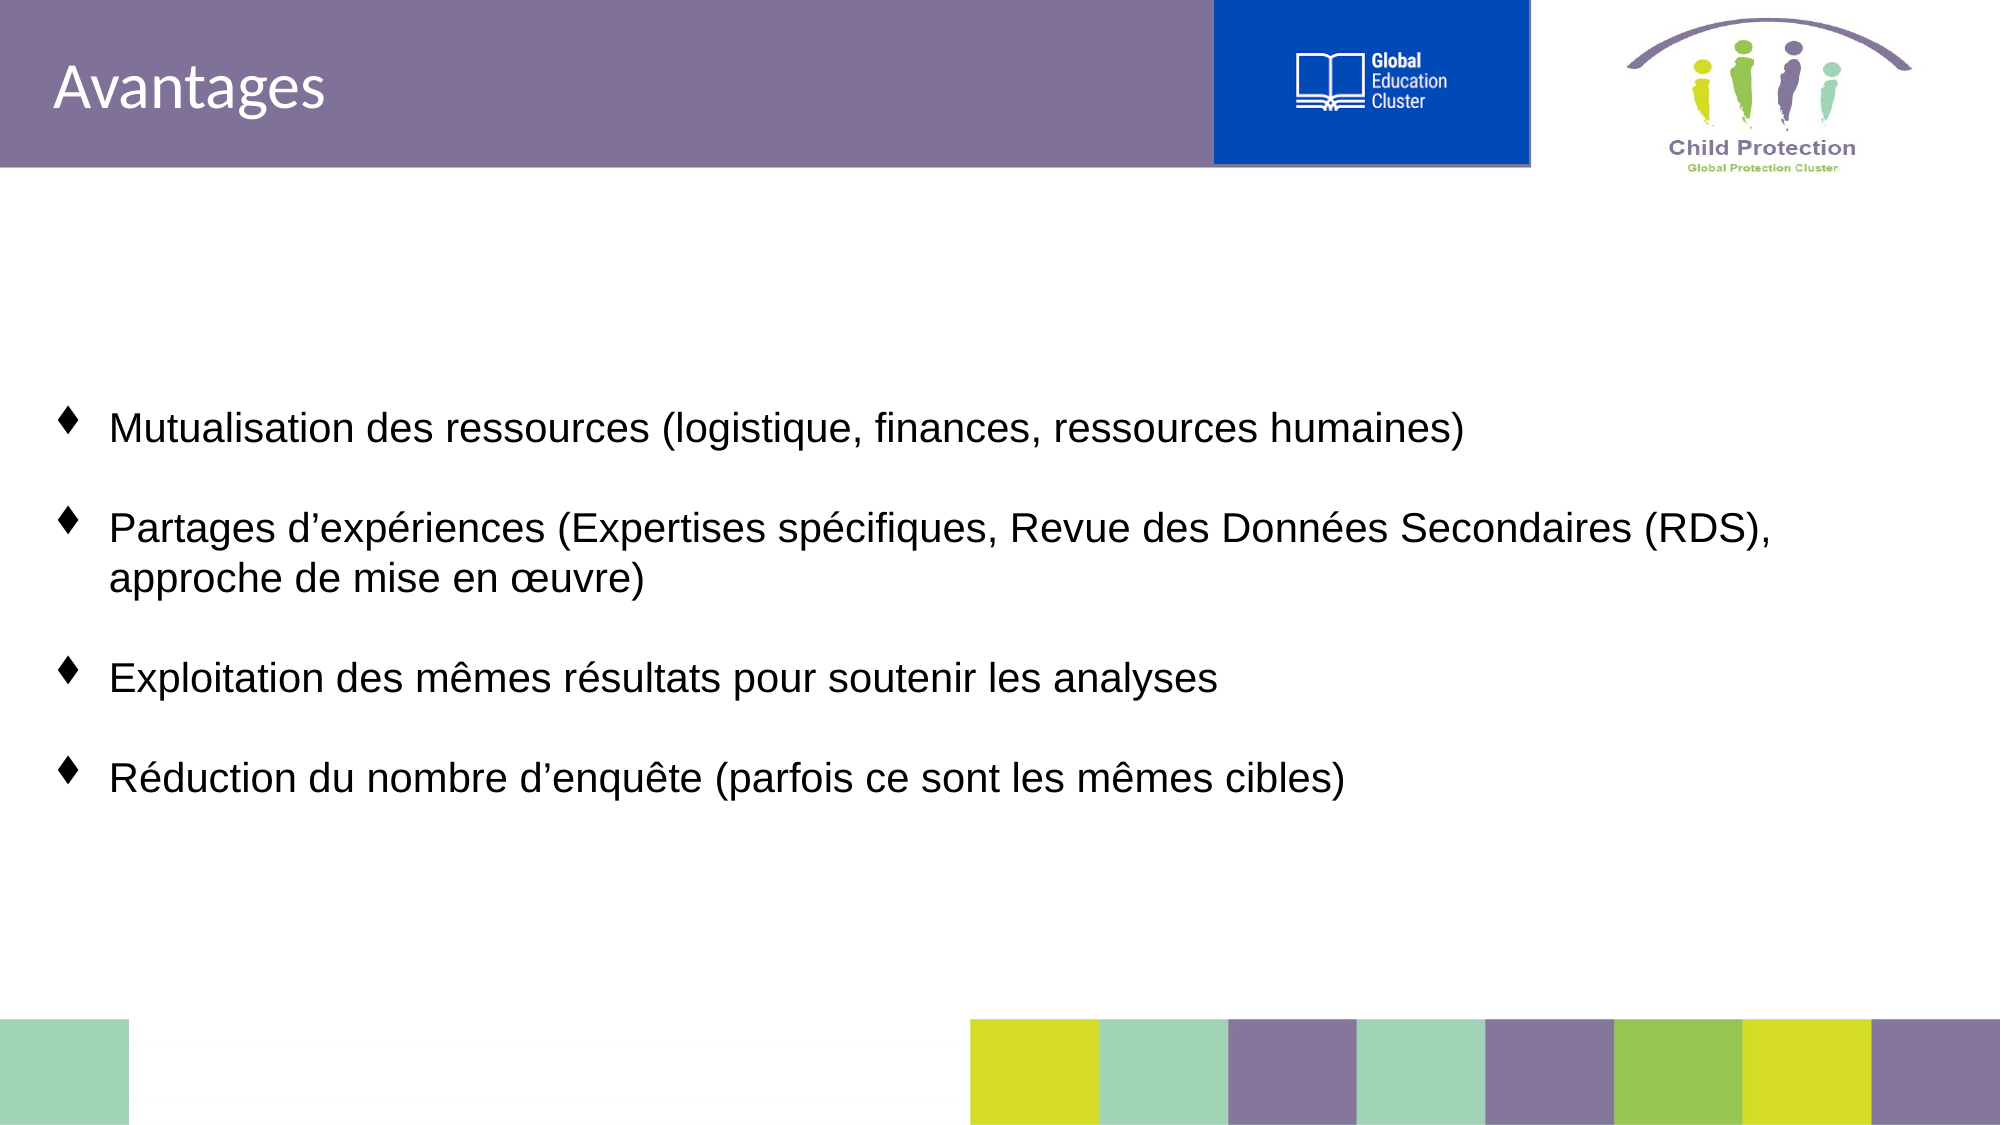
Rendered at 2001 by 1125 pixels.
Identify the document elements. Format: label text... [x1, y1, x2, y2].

text_box Mutualisation des ressources (logistique, finances, ressources humaines) Partages d’expériences (Expertises spécifiques, Revue des Données Secondaires (RDS), approche de mise en œuvre) Exploitation des mêmes résultats pour soutenir les analyses Réduction du nombre d’enquête (parfois ce sont les mêmes cibles) [37, 393, 1924, 808]
picture [0, 1019, 2000, 1125]
picture [0, 0, 2000, 175]
title Avantages [38, 34, 1209, 130]
